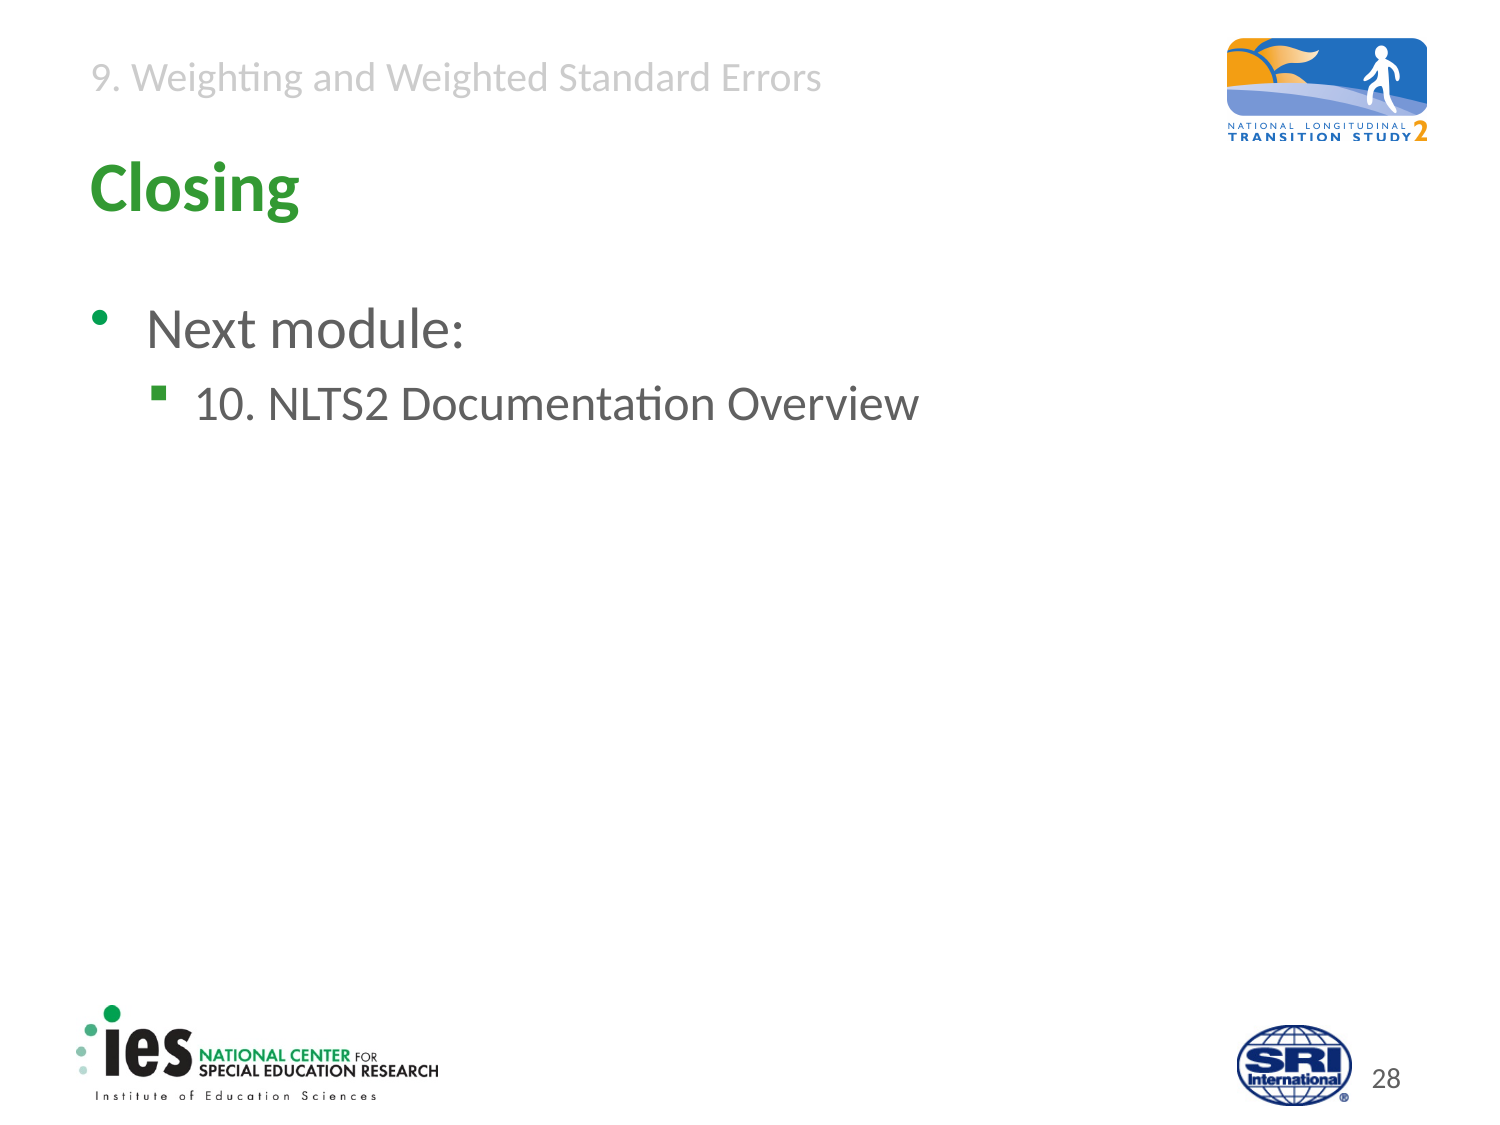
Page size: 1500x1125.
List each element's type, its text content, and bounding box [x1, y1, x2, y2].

picture [1237, 1026, 1352, 1106]
list Next module: 10. NLTS2 Documentation Overview [74, 282, 1426, 1026]
slide_number 27 [1312, 1051, 1417, 1125]
picture [76, 1026, 438, 1100]
title Closing [74, 115, 1426, 251]
